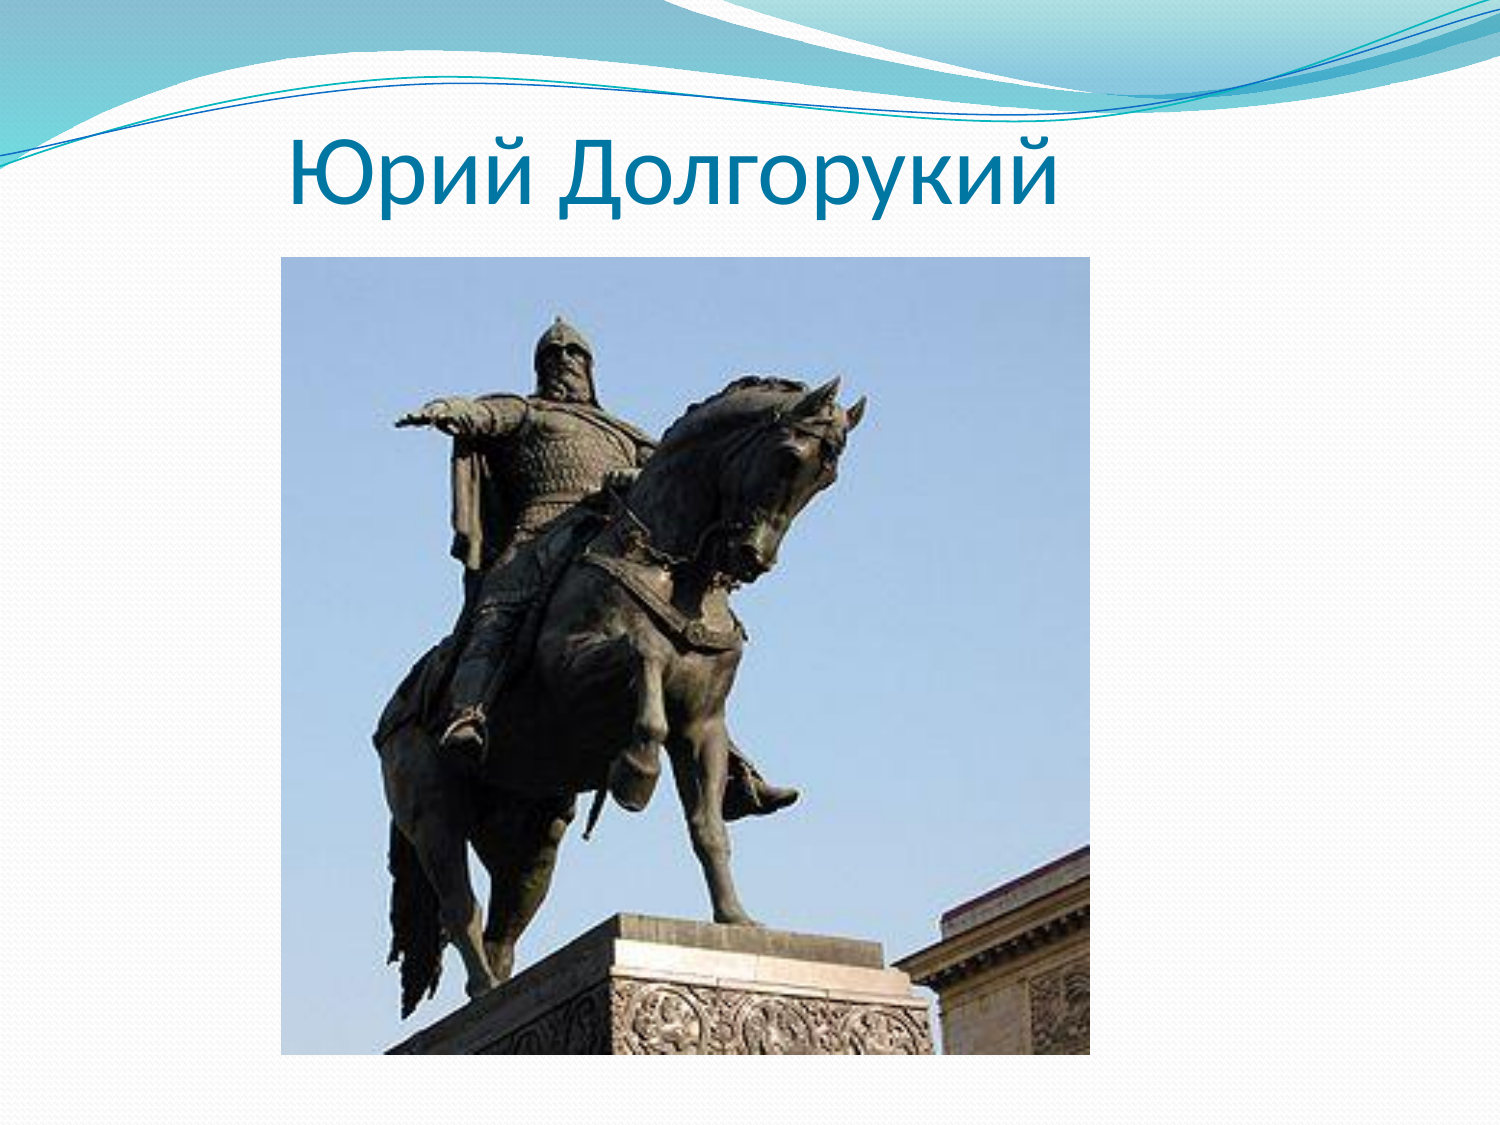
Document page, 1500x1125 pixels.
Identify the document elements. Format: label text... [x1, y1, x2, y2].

picture [280, 257, 1091, 1055]
title Юрий Долгорукий [0, 24, 1350, 225]
